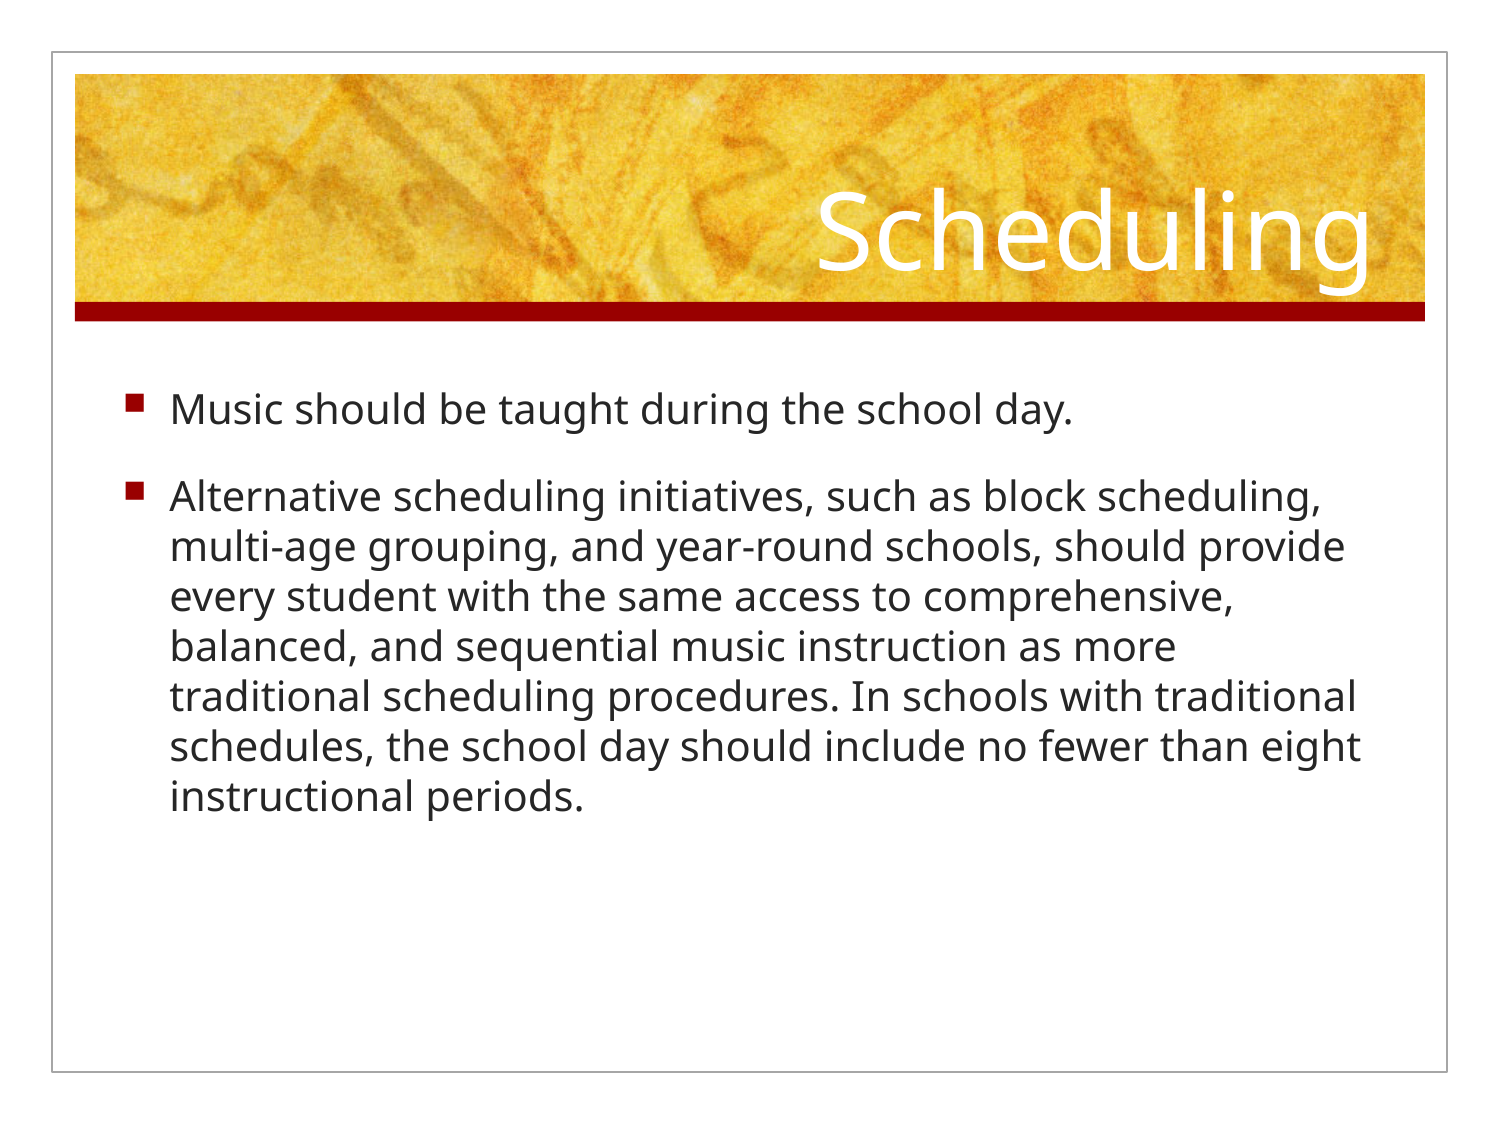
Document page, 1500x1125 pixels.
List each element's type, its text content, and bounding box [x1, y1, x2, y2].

list Music should be taught during the school day. Alternative scheduling initiatives, such as block scheduling, multi-age grouping, and year-round schools, should provide every student with the same access to comprehensive, balanced, and sequential music instruction as more traditional scheduling procedures. In schools with traditional schedules, the school day should include no fewer than eight instructional periods. [108, 375, 1392, 1005]
picture [75, 74, 1425, 301]
title Scheduling [108, 74, 1392, 292]
